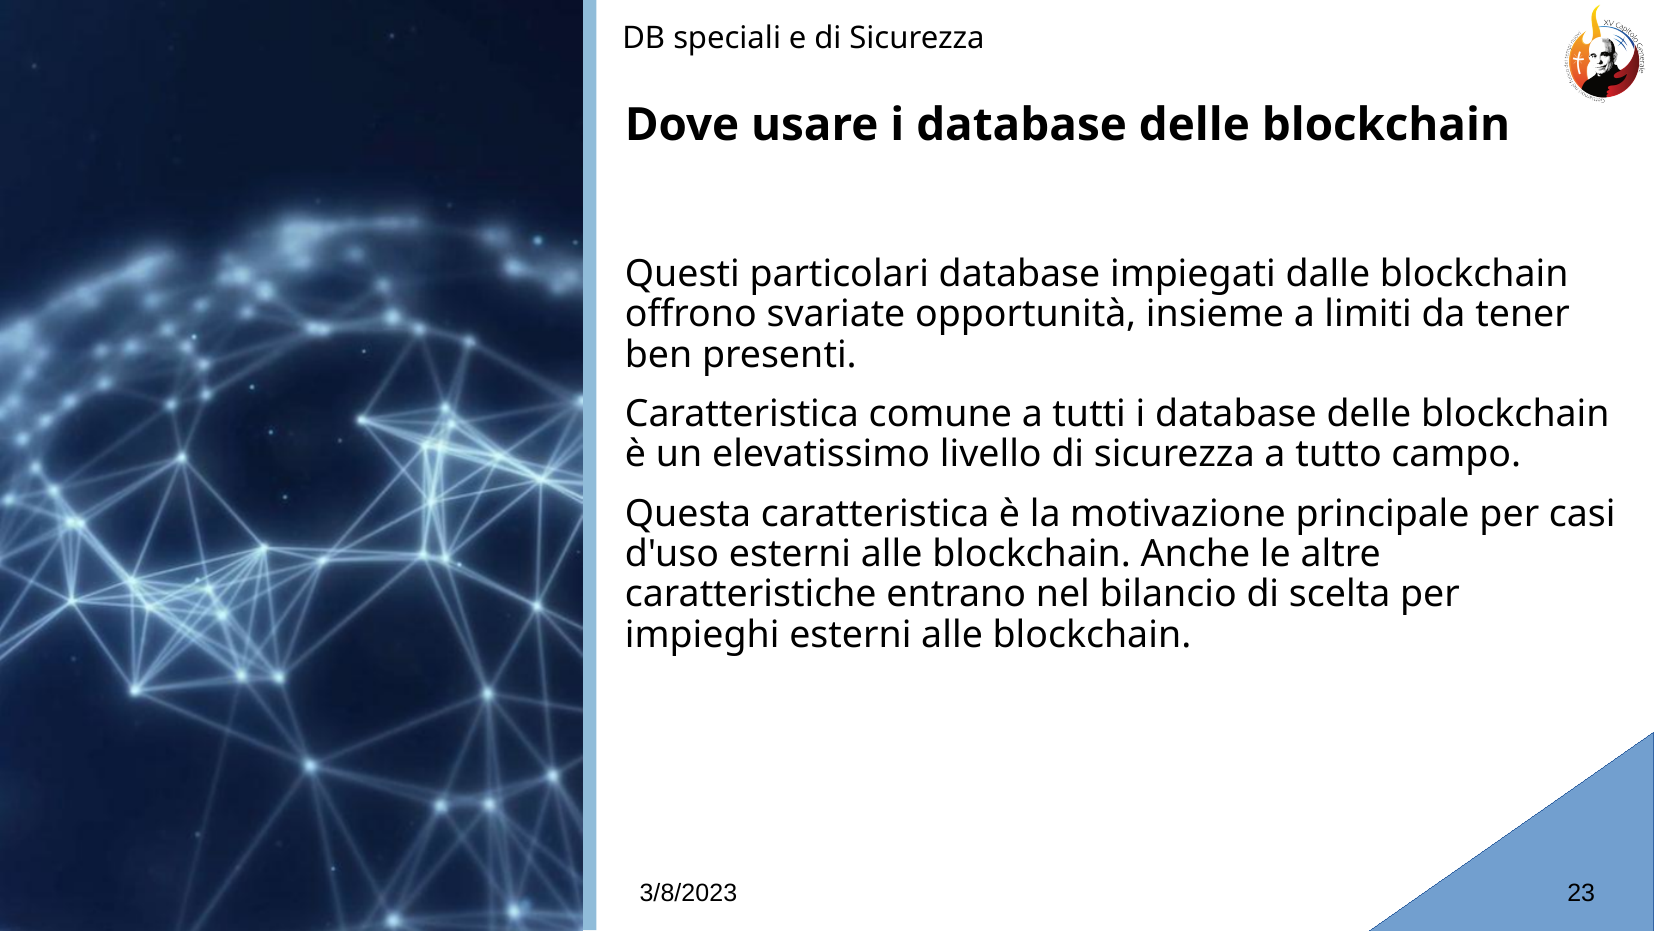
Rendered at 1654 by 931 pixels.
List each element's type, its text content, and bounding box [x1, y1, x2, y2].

picture [0, 0, 583, 931]
list Questi particolari database impiegati dalle blockchain offrono svariate opportunità, insieme a limiti da tener ben presenti. Caratteristica comune a tutti i database delle blockchain è un elevatissimo livello di sicurezza a tutto campo. Questa caratteristica è la motivazione principale per casi d'uso esterni alle blockchain. Anche le altre caratteristiche entrano nel bilancio di scelta per impieghi esterni alle blockchain. [624, 253, 1621, 771]
title Dove usare i database delle blockchain [624, 94, 1621, 208]
text_box DB speciali e di Sicurezza [607, 9, 1340, 63]
picture [1563, 4, 1646, 103]
